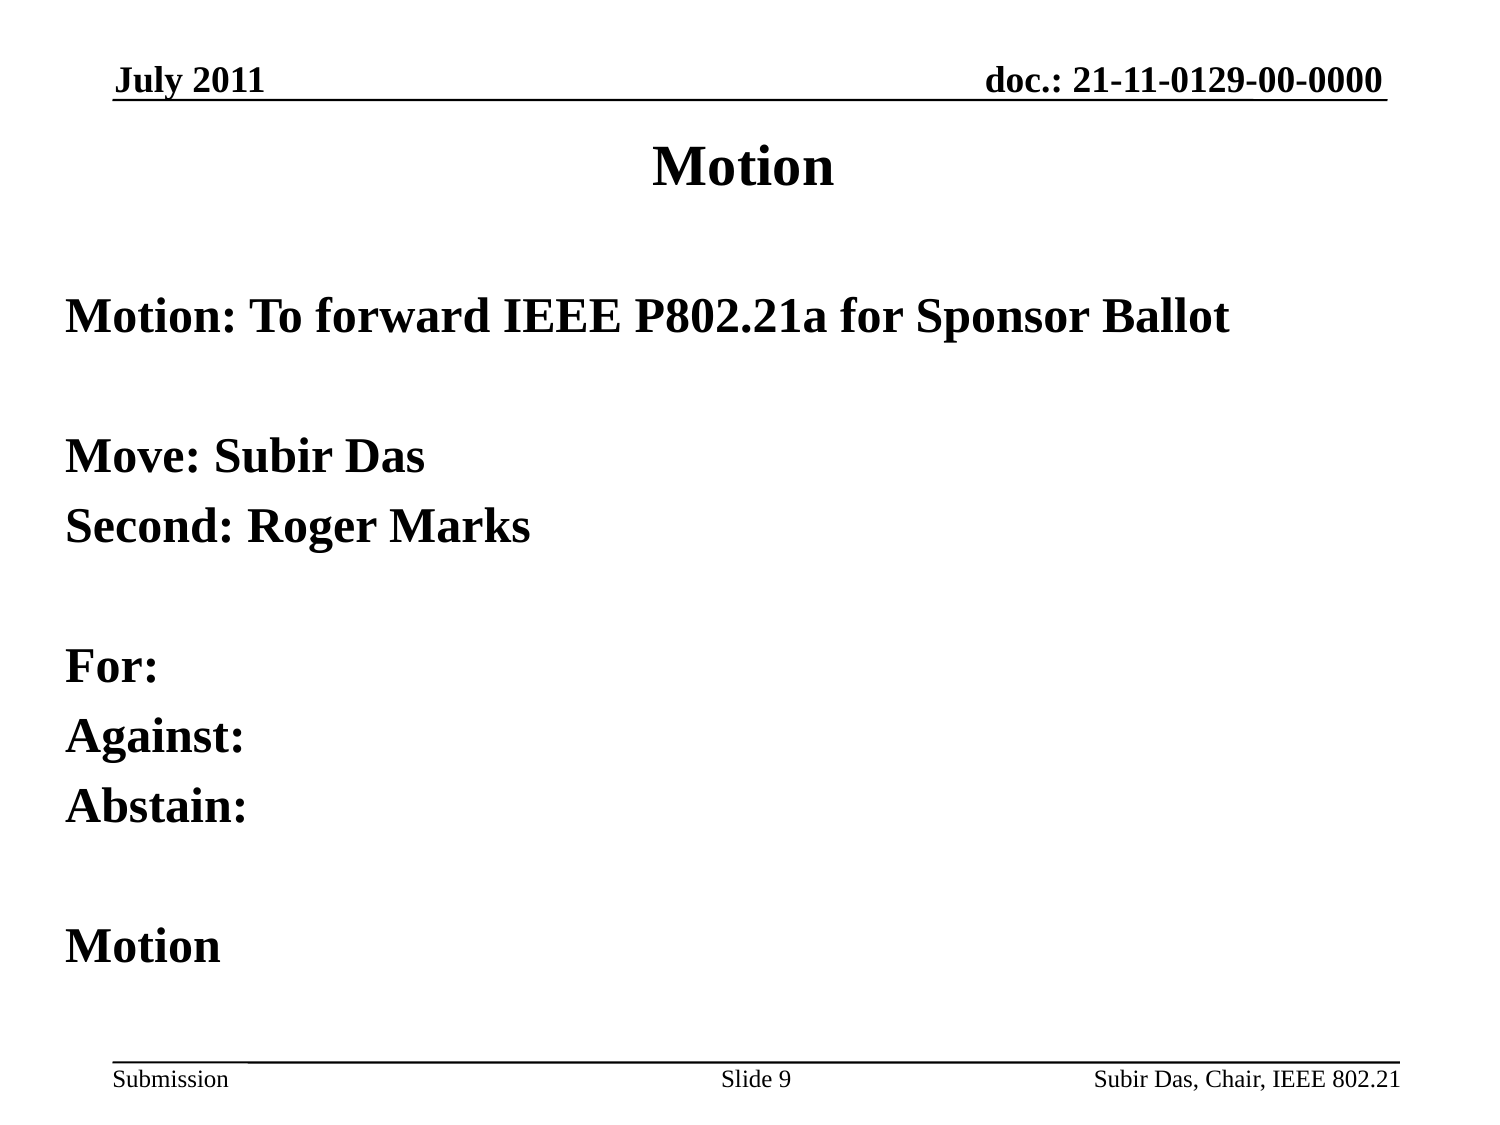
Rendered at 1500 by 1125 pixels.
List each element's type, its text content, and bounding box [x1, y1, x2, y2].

text_box Slide 9 [675, 1062, 838, 1093]
title Motion [37, 99, 1451, 226]
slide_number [114, 54, 268, 99]
list Motion: To forward IEEE P802.21a for Sponsor Ballot Move: Subir Das Second: Roger Marks For: Against: Abstain: Motion [49, 274, 1451, 1013]
footer Subir Das, Chair, IEEE 802.21 [1089, 1061, 1402, 1093]
